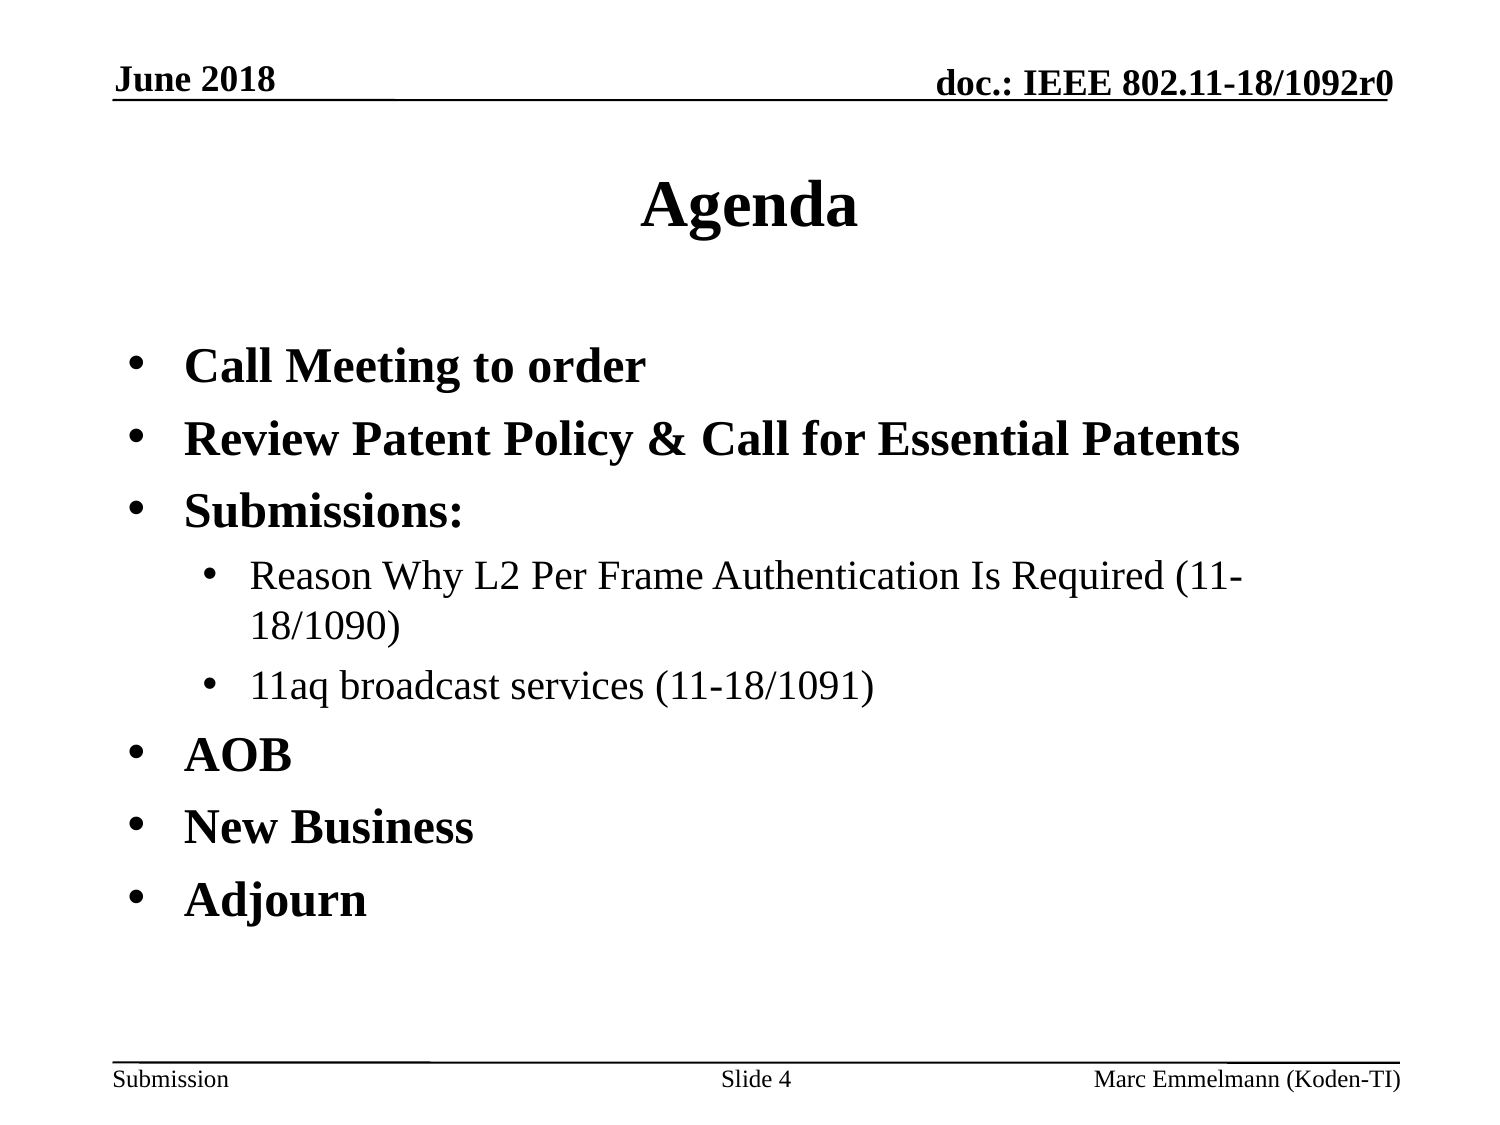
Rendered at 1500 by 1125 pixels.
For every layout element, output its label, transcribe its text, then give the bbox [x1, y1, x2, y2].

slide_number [114, 54, 423, 100]
slide_number Slide 4 [712, 1061, 800, 1123]
list Call Meeting to order Review Patent Policy & Call for Essential Patents Submissions: Reason Why L2 Per Frame Authentication Is Required (11-18/1090) 11aq broadcast services (11-18/1091) AOB New Business Adjourn [112, 324, 1388, 1000]
footer Marc Emmelmann (Koden-TI) [878, 1061, 1402, 1093]
title Agenda [112, 112, 1388, 288]
